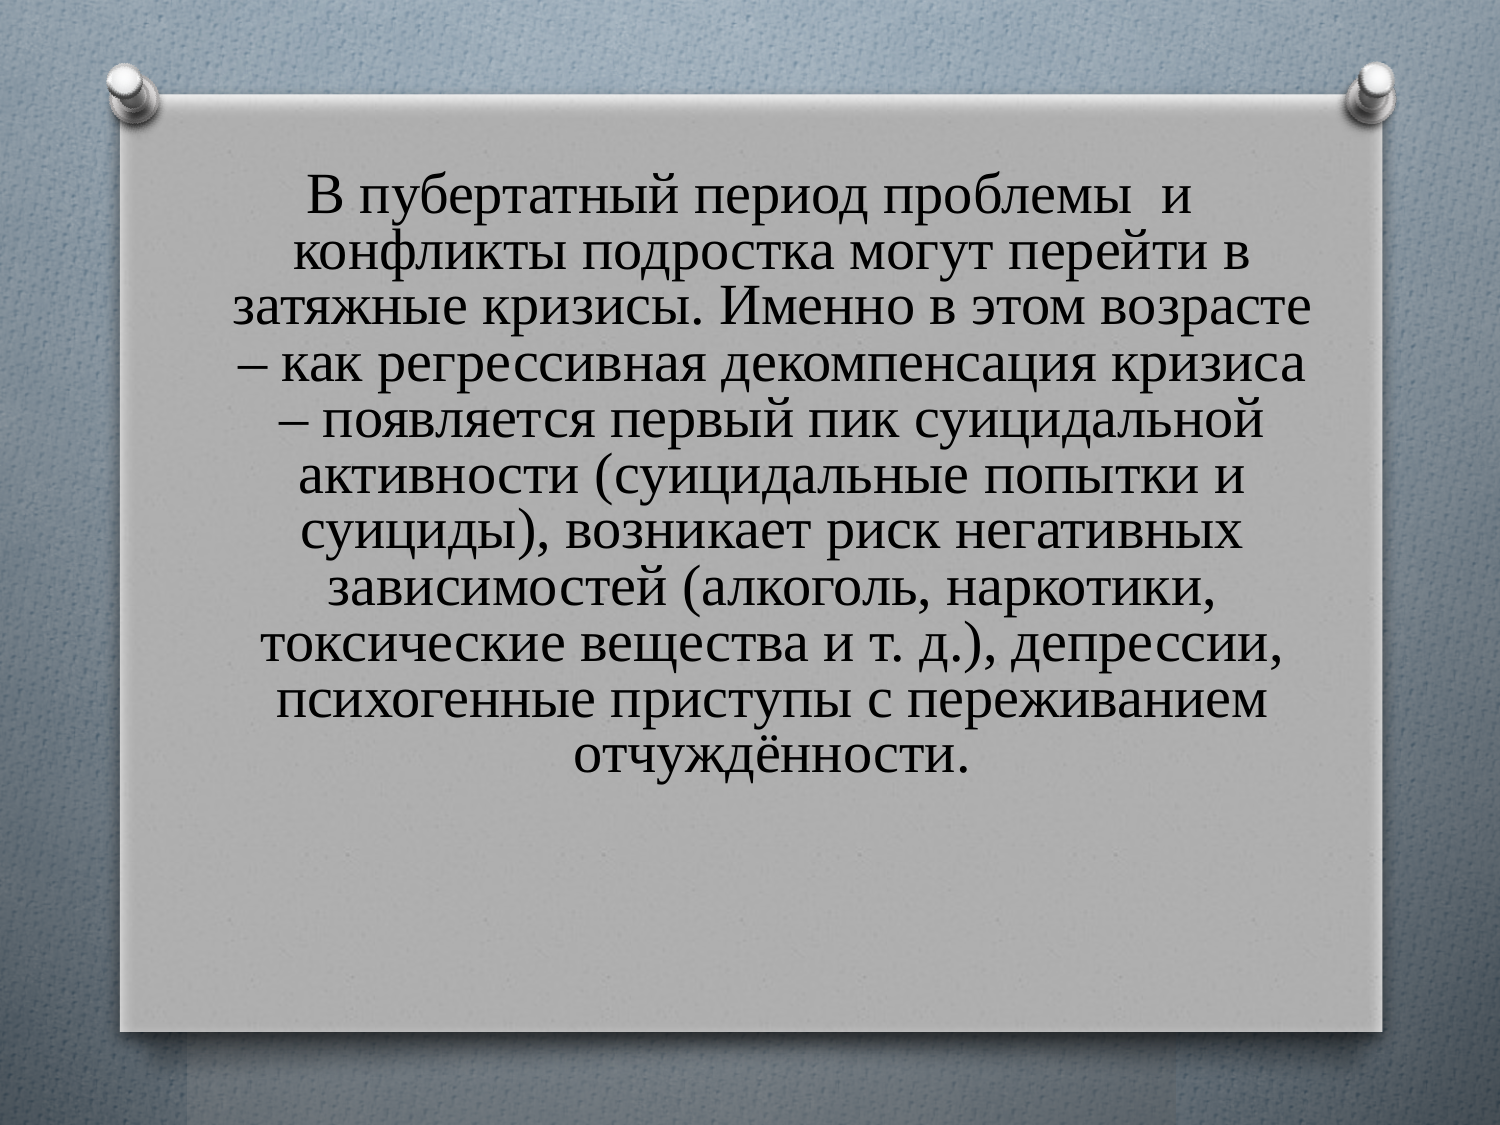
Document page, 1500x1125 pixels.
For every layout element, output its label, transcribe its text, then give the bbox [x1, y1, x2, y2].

picture [75, 29, 198, 153]
list В пубертатный период проблемы и конфликты подростка могут перейти в затяжные кризисы. Именно в этом возрасте – как регрессивная декомпенсация кризиса – появляется первый пик суицидальной активности (суицидальные попытки и суициды), возникает риск негативных зависимостей (алкоголь, наркотики, токсические вещества и т. д.), депрессии, психогенные приступы с переживанием отчуждённости. [159, 160, 1341, 752]
picture [1317, 35, 1439, 156]
